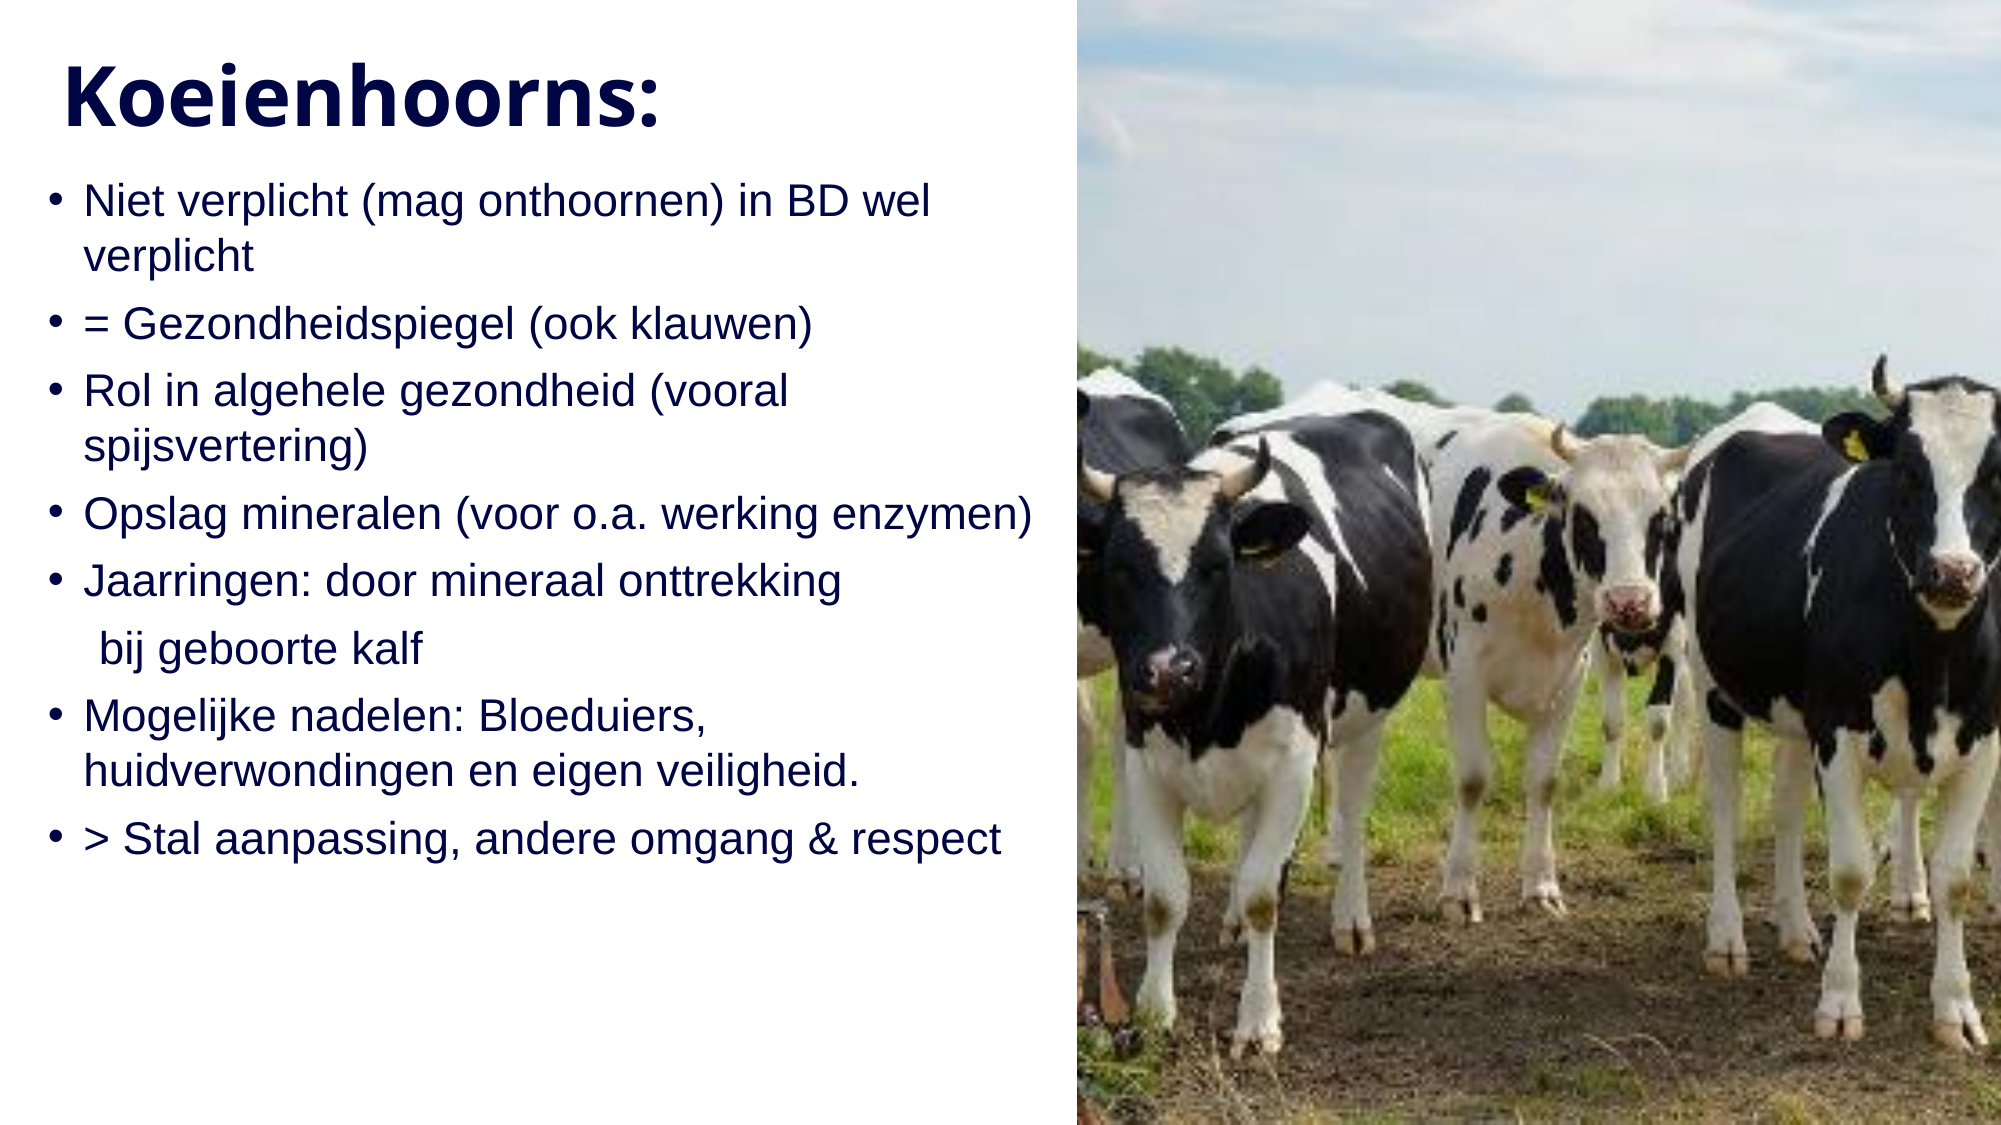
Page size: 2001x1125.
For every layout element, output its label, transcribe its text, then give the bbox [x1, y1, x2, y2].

picture [1077, 0, 2001, 1125]
title Koeienhoorns: [60, 48, 986, 171]
list Niet verplicht (mag onthoornen) in BD wel verplicht = Gezondheidspiegel (ook klauwen) Rol in algehele gezondheid (vooral spijsvertering) Opslag mineralen (voor o.a. werking enzymen) Jaarringen: door mineraal onttrekking bij geboorte kalf Mogelijke nadelen: Bloeduiers, huidverwondingen en eigen veiligheid. > Stal aanpassing, andere omgang & respect [47, 171, 1065, 897]
